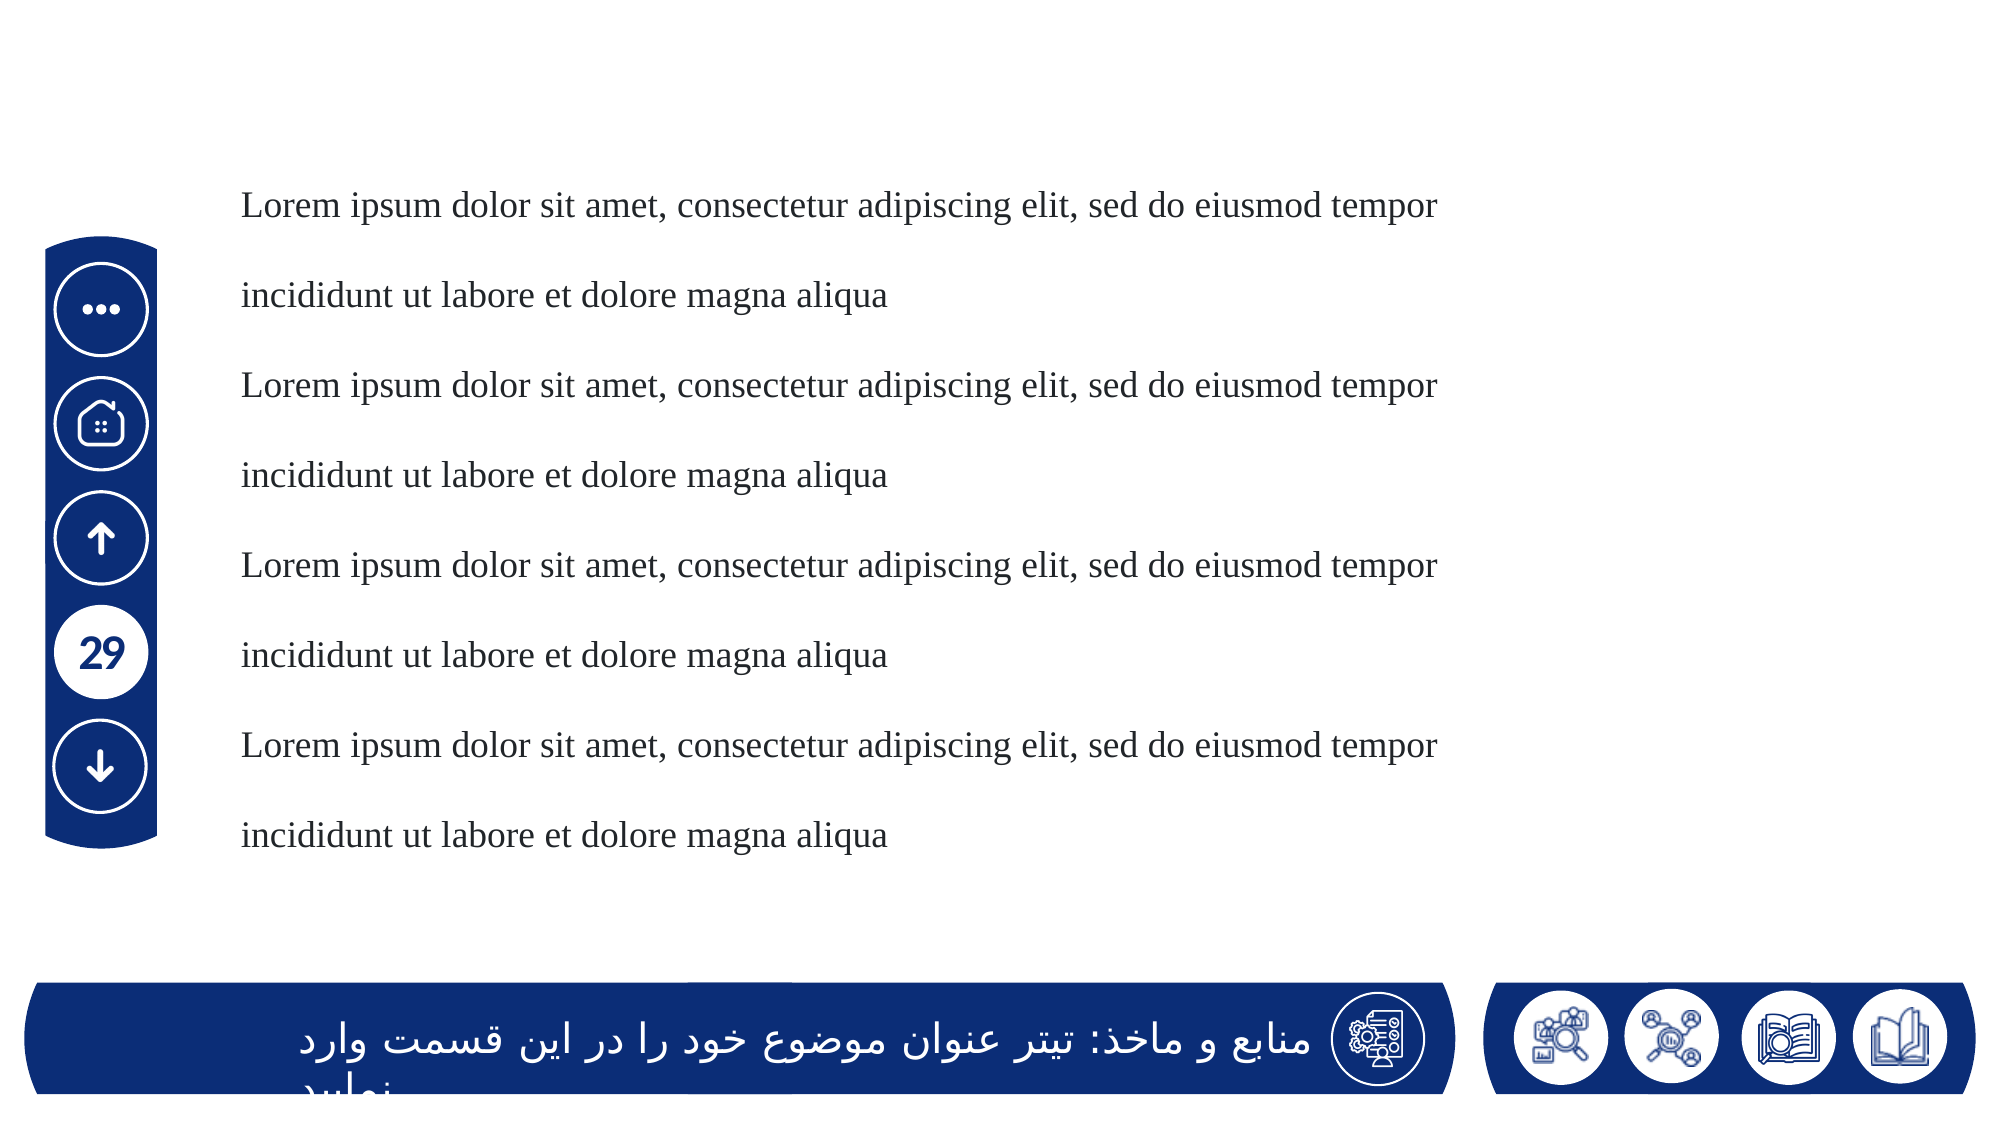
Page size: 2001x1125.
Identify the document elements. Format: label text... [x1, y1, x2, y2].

text_box [1513, 990, 1609, 1085]
text_box [78, 604, 125, 611]
text_box [54, 490, 149, 586]
picture [1758, 1008, 1820, 1070]
text_box [1624, 988, 1719, 1084]
text_box [72, 461, 131, 471]
picture [63, 385, 139, 461]
text_box [54, 396, 63, 452]
text_box [69, 687, 133, 700]
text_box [82, 304, 120, 315]
text_box [1852, 989, 1948, 1084]
text_box 29 [56, 611, 148, 687]
picture [77, 743, 123, 788]
text_box [54, 262, 149, 357]
text_box [74, 376, 129, 385]
text_box منابع و ماخذ: تیتر عنوان موضوع خود را در این قسمت وارد نمایید. [283, 1004, 1344, 1120]
picture [1642, 1010, 1701, 1067]
text_box Lorem ipsum dolor sit amet, consectetur adipiscing elit, sed do eiusmod tempor incididunt ut labore et dolore magna aliqua Lorem ipsum dolor sit amet, consectetur adipiscing elit, sed do eiusmod tempor incididunt ut labore et dolore magna aliqua Lorem ipsum dolor sit amet, consectetur adipiscing elit, sed do eiusmod tempor incididunt ut labore et dolore magna aliqua Lorem ipsum dolor sit amet, consectetur adipiscing elit, sed do eiusmod tempor incididunt ut labore et dolore magna aliqua [226, 127, 1563, 863]
picture [1532, 1006, 1589, 1064]
picture [78, 516, 124, 561]
text_box [139, 395, 149, 452]
text_box [52, 719, 148, 814]
picture [1871, 1007, 1929, 1066]
text_box [1741, 990, 1836, 1085]
text_box [1344, 991, 1426, 1087]
picture [1347, 1009, 1405, 1068]
